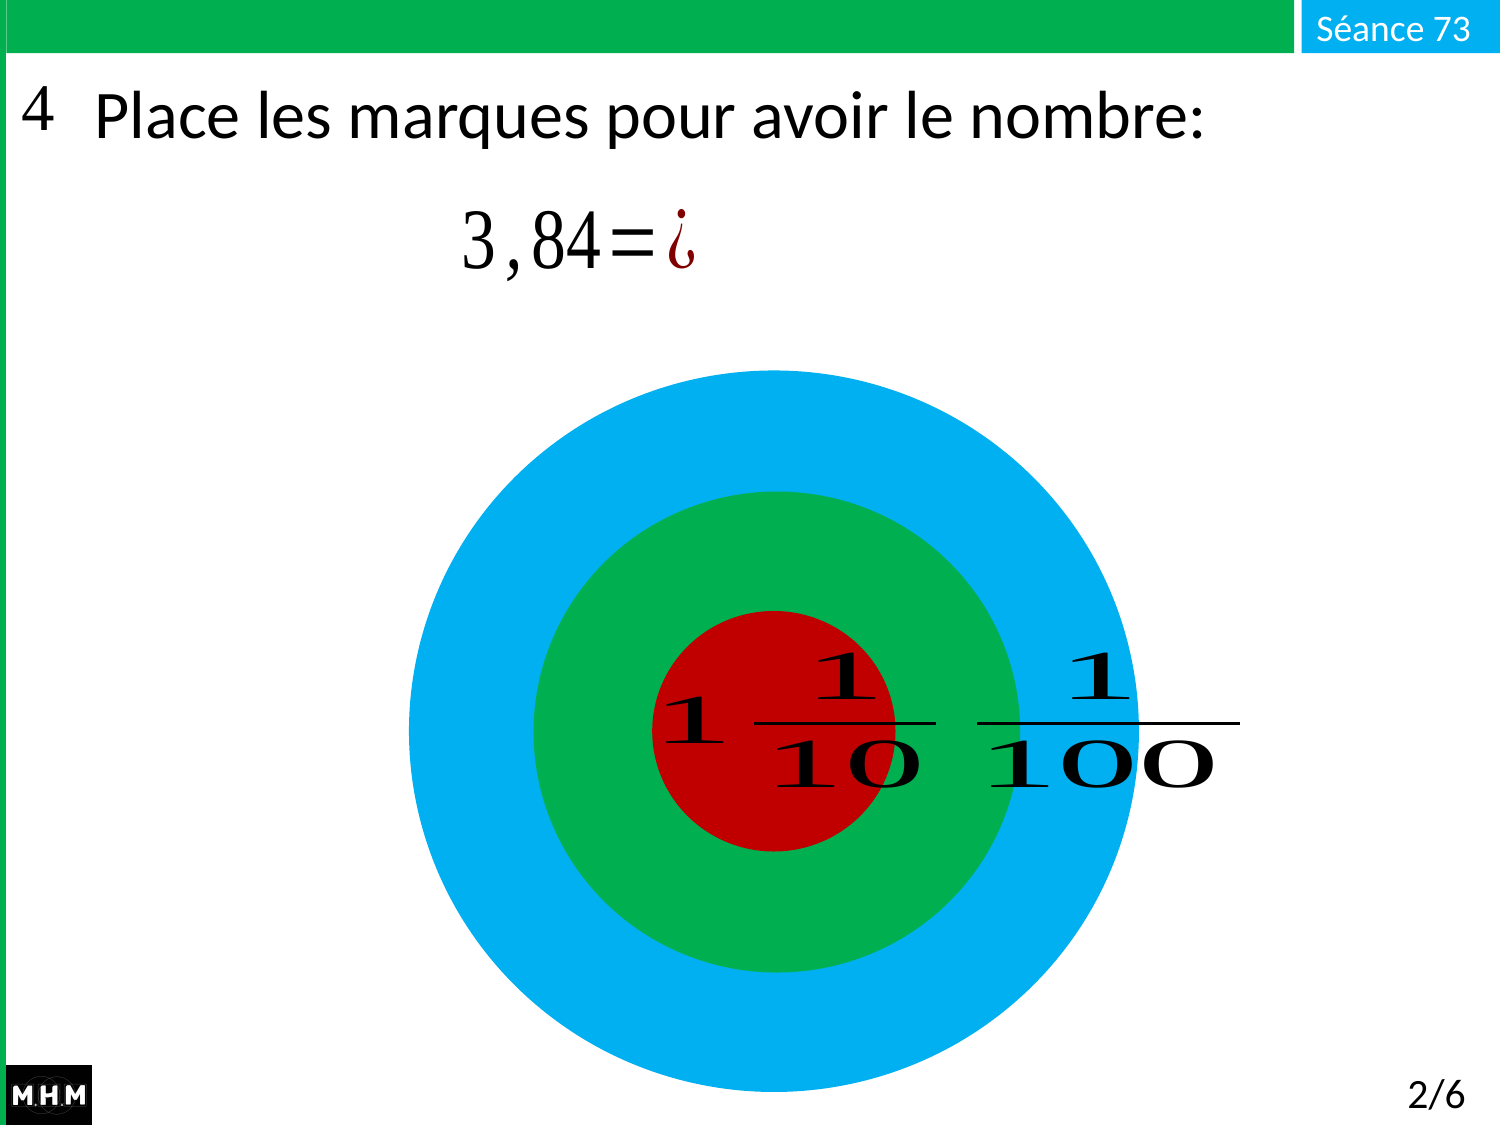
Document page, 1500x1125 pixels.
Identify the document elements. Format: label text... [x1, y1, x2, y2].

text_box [408, 370, 1243, 1092]
list 2/6 [1373, 1064, 1500, 1125]
title Place les marques pour avoir le nombre: [79, 71, 1468, 161]
picture [6, 1065, 92, 1125]
